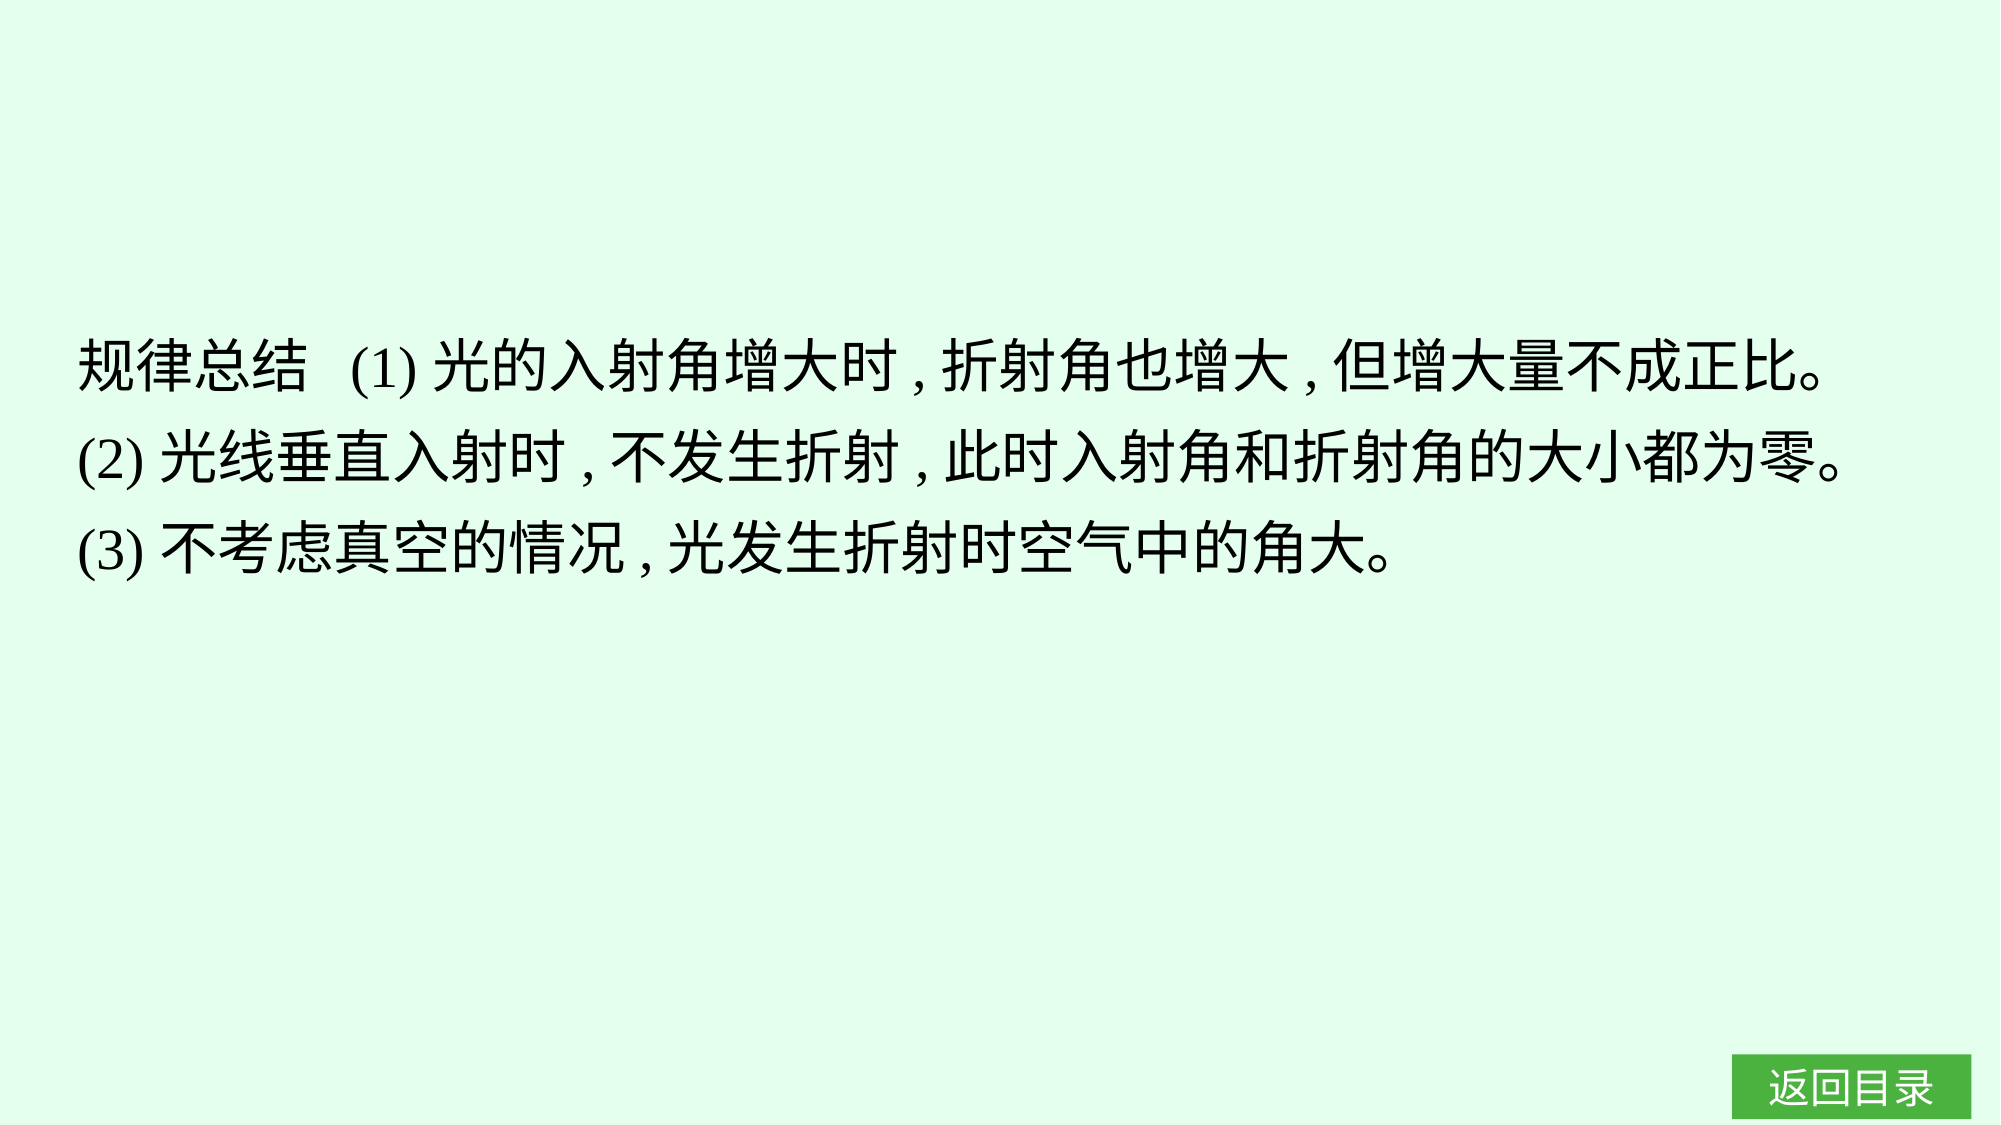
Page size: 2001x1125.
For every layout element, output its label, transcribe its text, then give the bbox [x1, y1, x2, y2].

text_box 规律总结 (1)光的入射角增大时,折射角也增大,但增大量不成正比。 (2)光线垂直入射时,不发生折射,此时入射角和折射角的大小都为零。 (3)不考虑真空的情况,光发生折射时空气中的角大。 [62, 300, 1938, 589]
